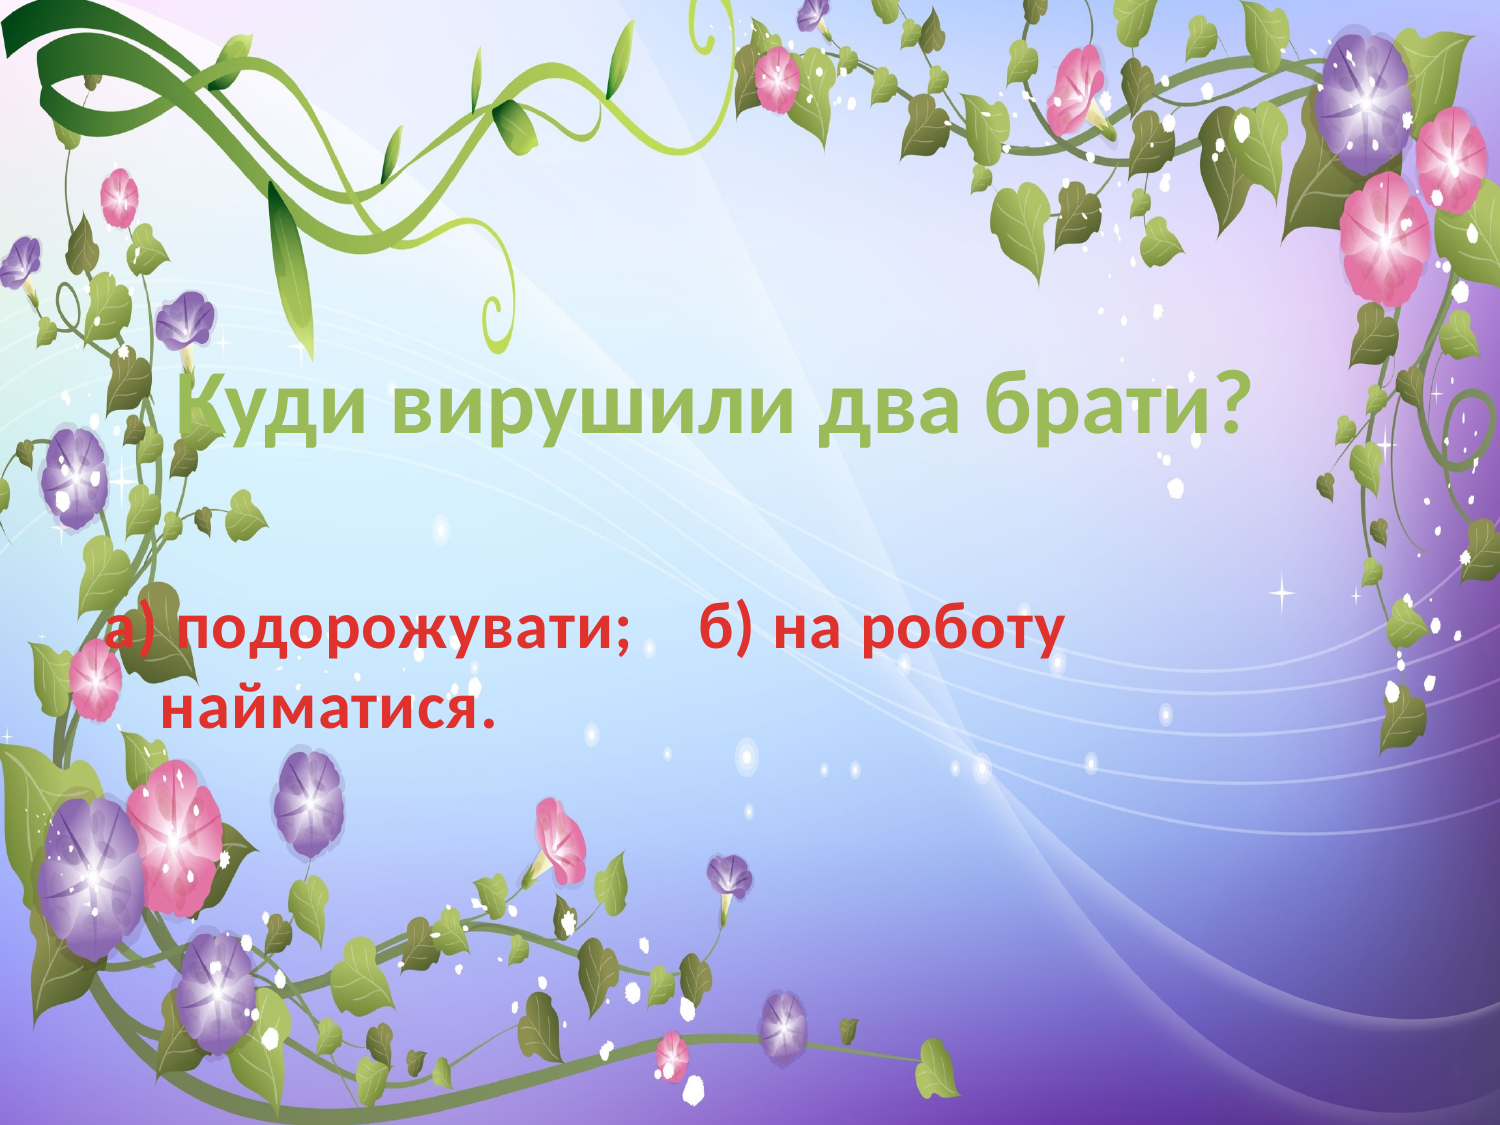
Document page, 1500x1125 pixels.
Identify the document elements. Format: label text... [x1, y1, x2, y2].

title Куди вирушили два брати? [41, 302, 1392, 491]
list а) подорожувати; б) на роботу найматися. [88, 574, 1439, 1125]
picture [0, 0, 1500, 1125]
